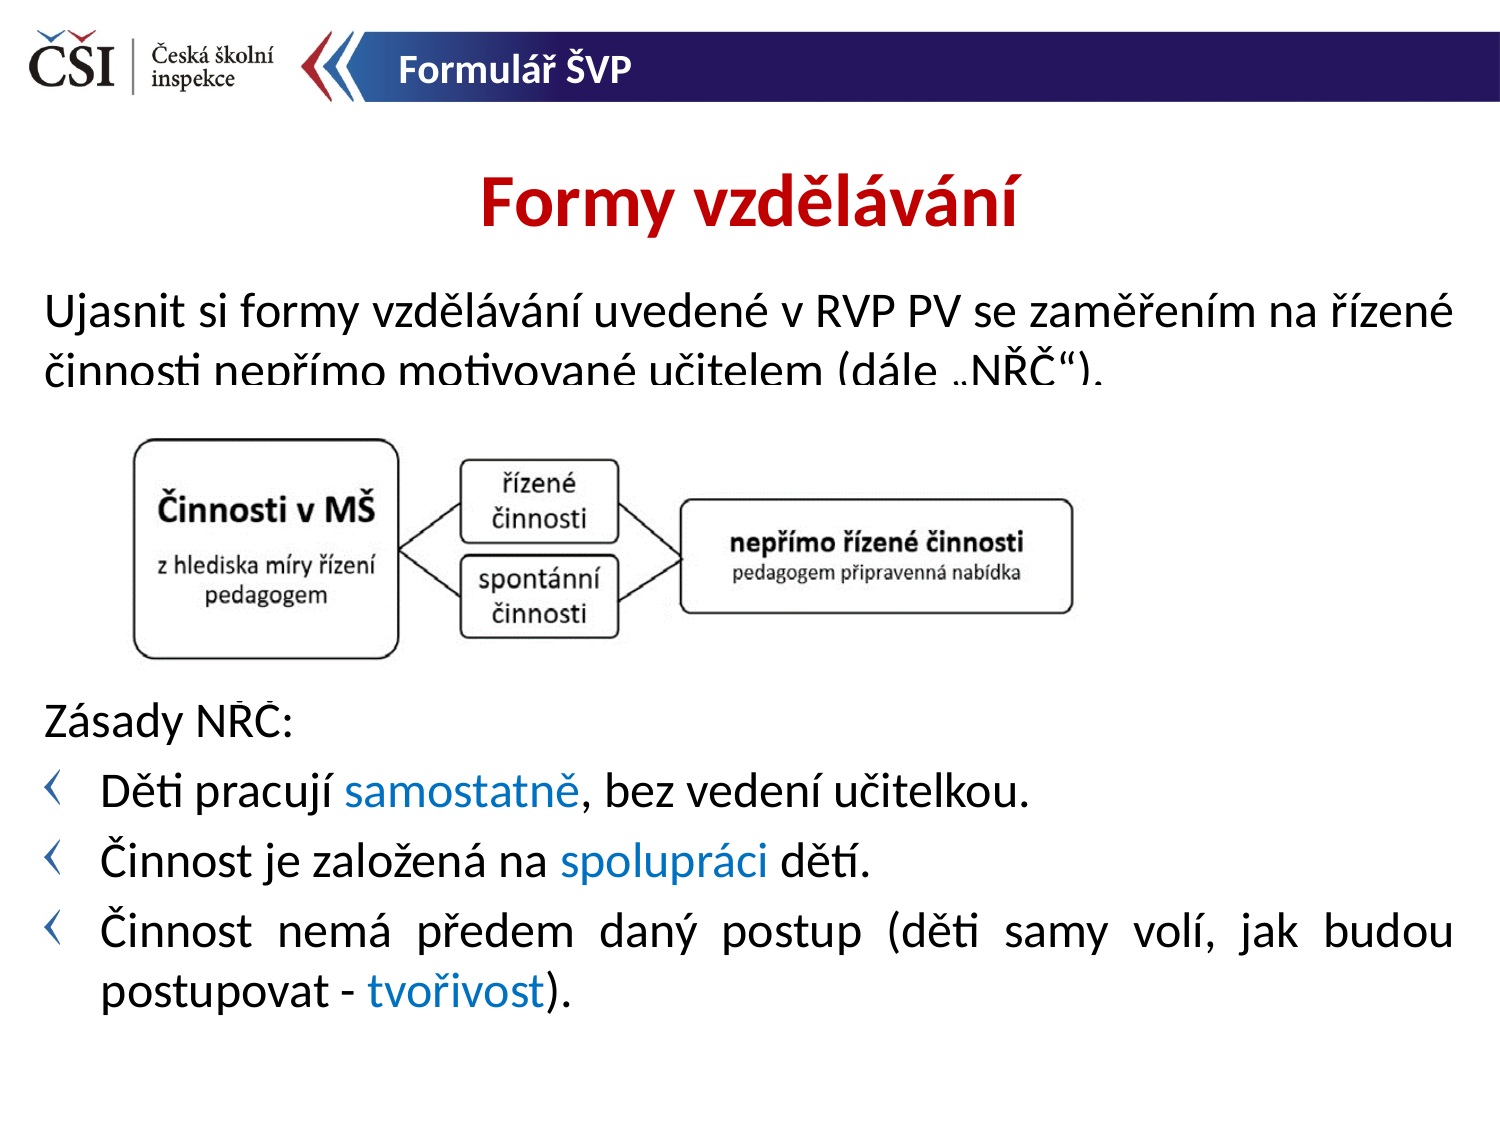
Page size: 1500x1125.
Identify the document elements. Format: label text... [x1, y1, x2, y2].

picture [44, 909, 60, 945]
text_box Formulář ŠVP [383, 33, 901, 100]
list Formy vzdělávání [29, 125, 1471, 268]
list Ujasnit si formy vzdělávání uvedené v RVP PV se zaměřením na řízené činnosti nepřímo motivované učitelem (dále „NŘČ“). Zásady NŘČ: Děti pracují samostatně, bez vedení učitelkou. Činnost je založená na spolupráci dětí. Činnost nemá předem daný postup (děti samy volí, jak budou postupovat - tvořivost). [29, 268, 1471, 1094]
picture [76, 384, 1111, 701]
picture [44, 769, 60, 805]
picture [29, 30, 1500, 102]
picture [44, 839, 60, 875]
